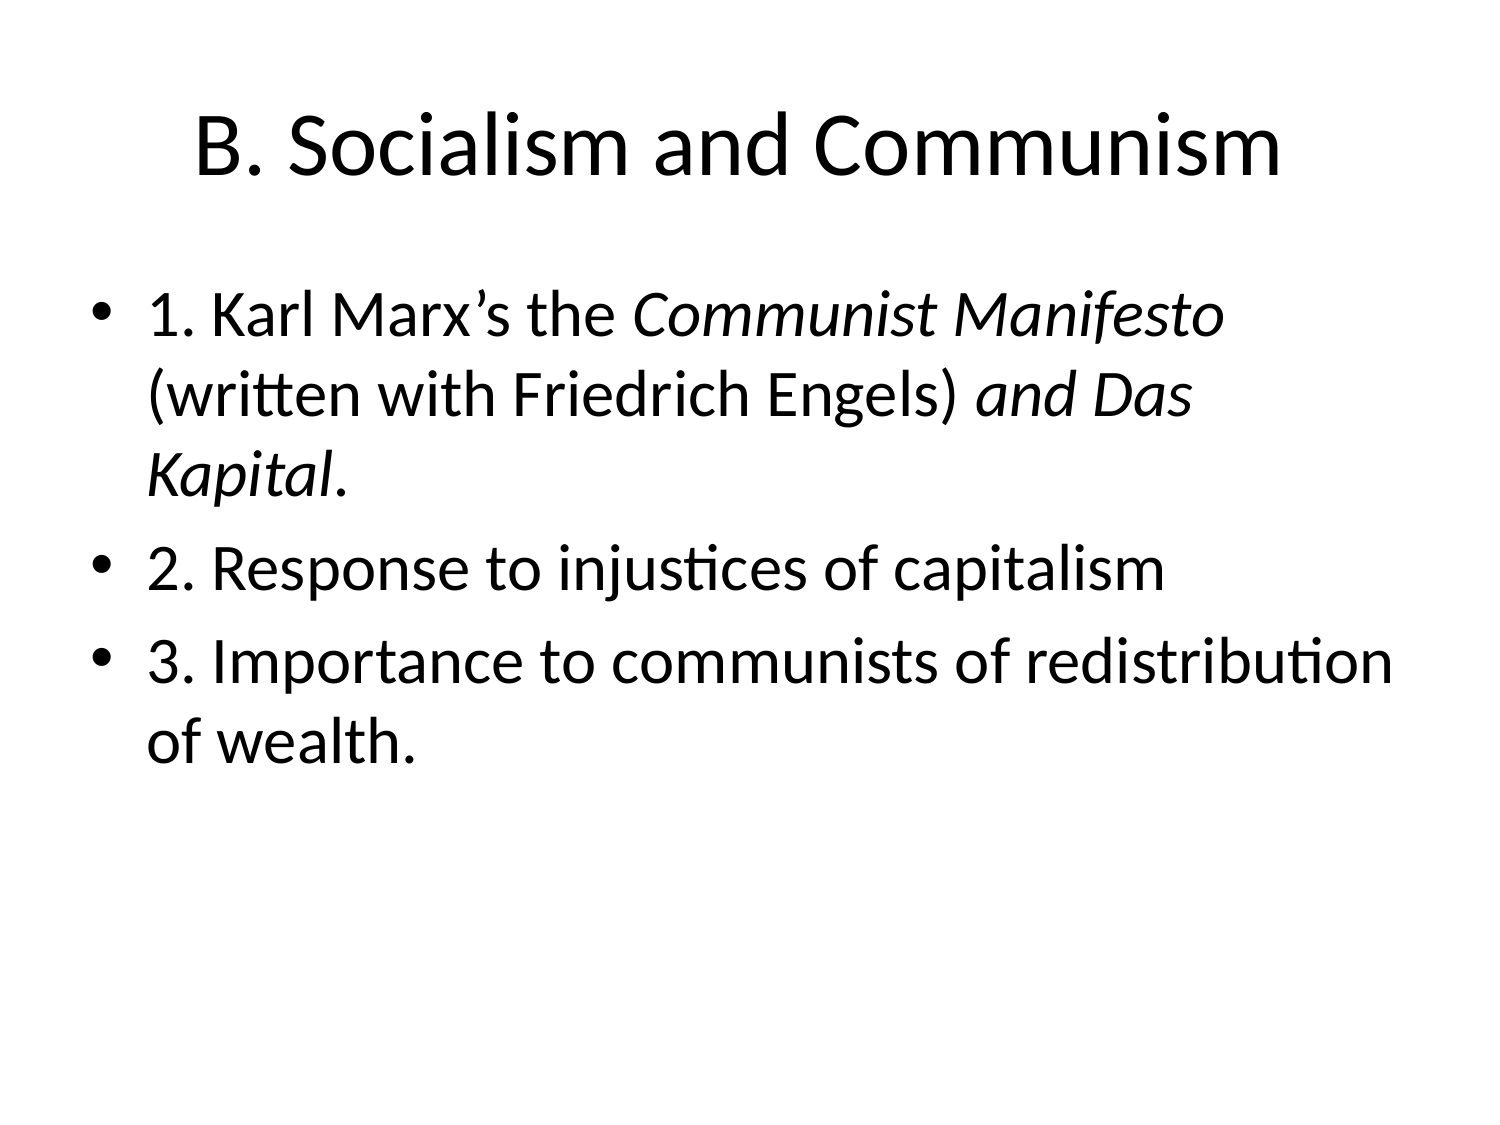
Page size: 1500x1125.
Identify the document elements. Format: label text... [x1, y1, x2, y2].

title B. Socialism and Communism [75, 45, 1425, 233]
list 1. Karl Marx’s the Communist Manifesto (written with Friedrich Engels) and Das Kapital. 2. Response to injustices of capitalism 3. Importance to communists of redistribution of wealth. [75, 262, 1425, 1005]
